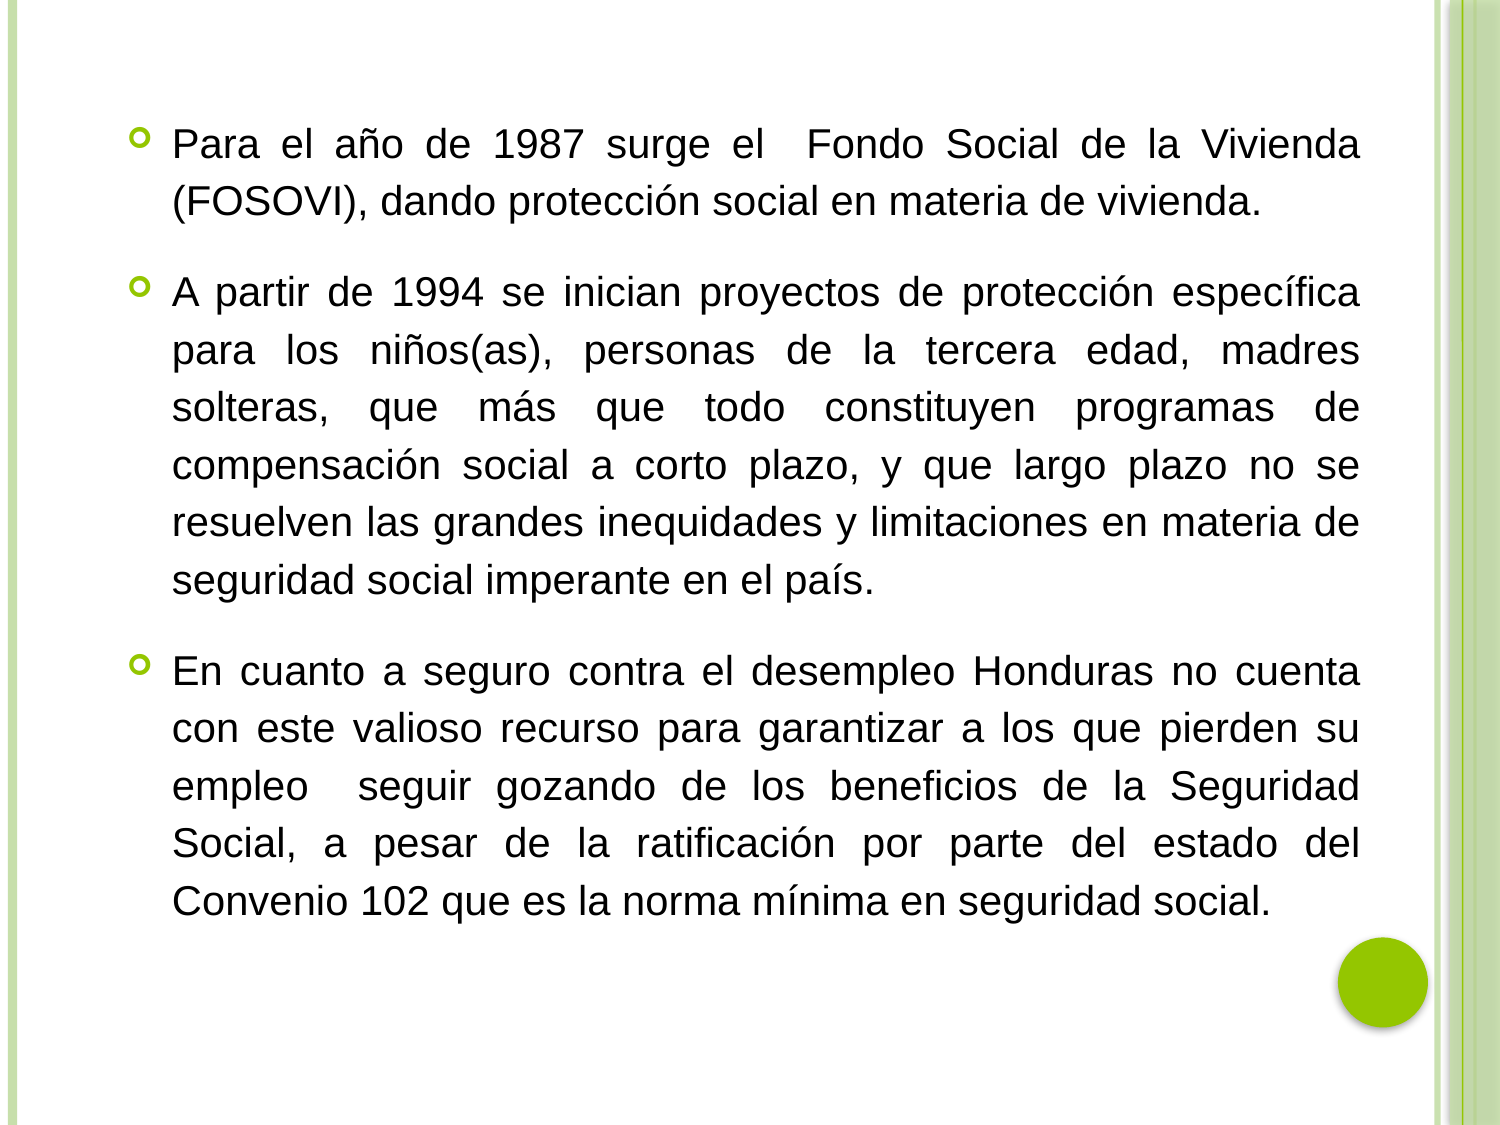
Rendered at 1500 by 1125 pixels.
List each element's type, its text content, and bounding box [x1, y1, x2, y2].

list Para el año de 1987 surge el Fondo Social de la Vivienda (FOSOVI), dando protección social en materia de vivienda. A partir de 1994 se inician proyectos de protección específica para los niños(as), personas de la tercera edad, madres solteras, que más que todo constituyen programas de compensación social a corto plazo, y que largo plazo no se resuelven las grandes inequidades y limitaciones en materia de seguridad social imperante en el país. En cuanto a seguro contra el desempleo Honduras no cuenta con este valioso recurso para garantizar a los que pierden su empleo seguir gozando de los beneficios de la Seguridad Social, a pesar de la ratificación por parte del estado del Convenio 102 que es la norma mínima en seguridad social. [112, 101, 1376, 1000]
